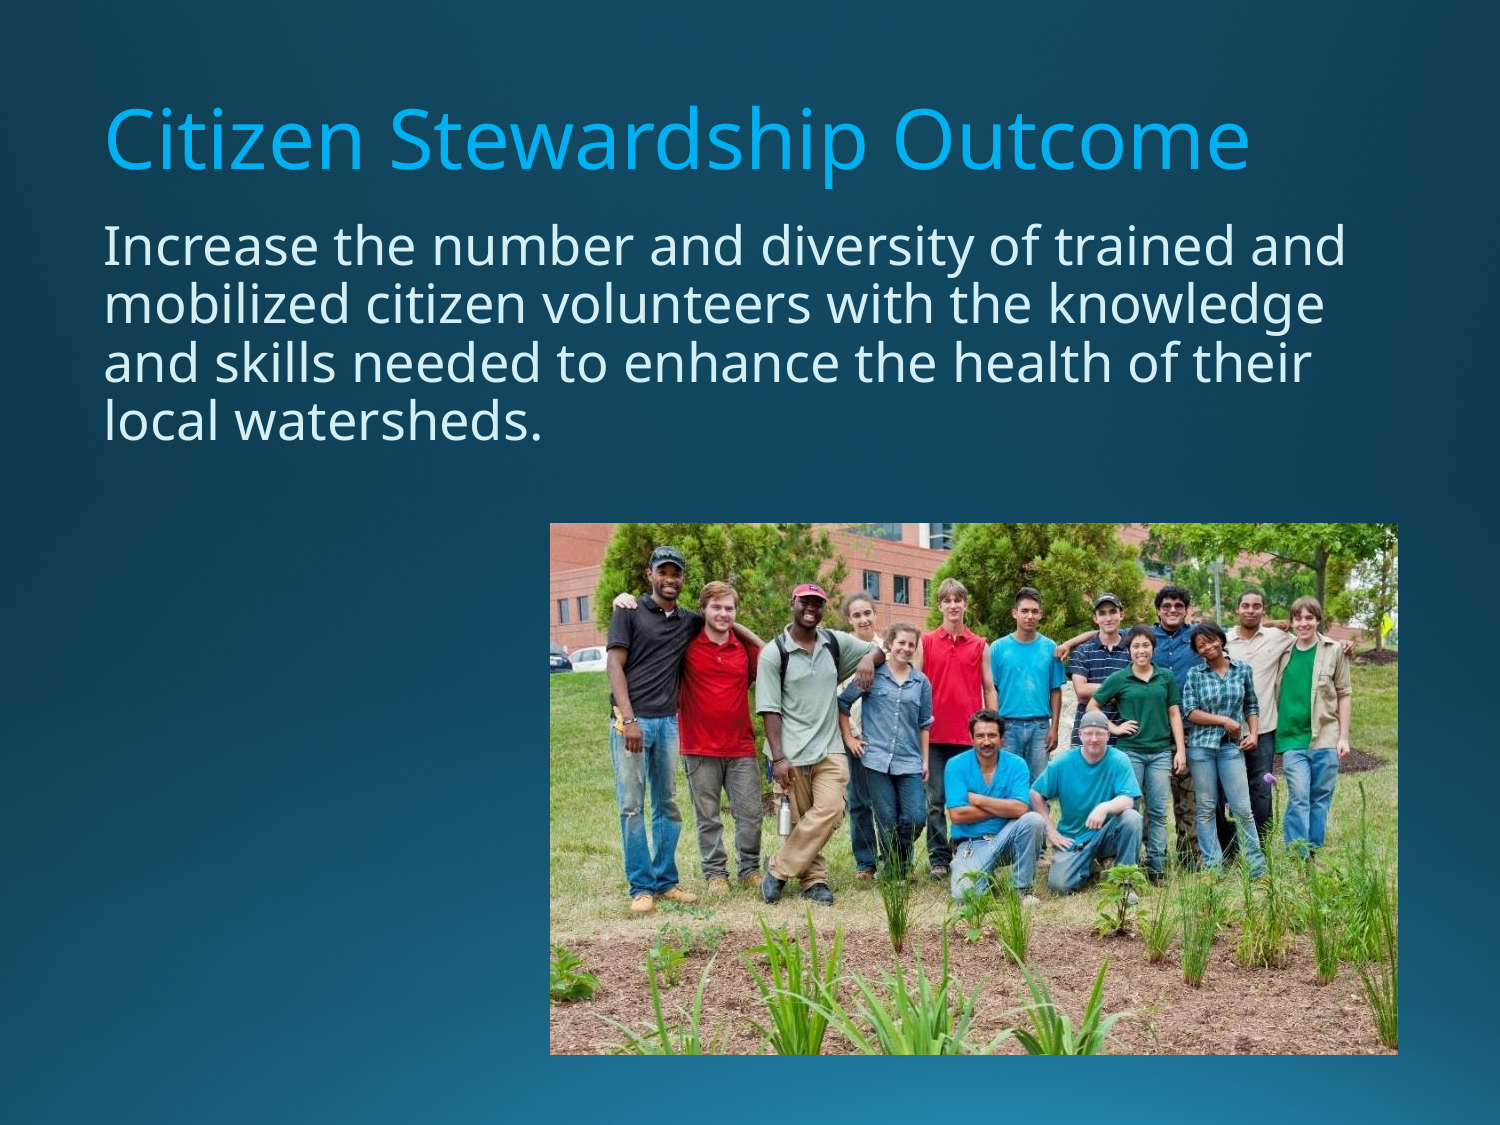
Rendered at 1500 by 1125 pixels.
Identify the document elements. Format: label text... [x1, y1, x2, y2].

title Citizen Stewardship Outcome [88, 33, 1383, 211]
picture [0, 0, 1500, 1125]
list Increase the number and diversity of trained and mobilized citizen volunteers with the knowledge and skills needed to enhance the health of their local watersheds. [88, 211, 1398, 925]
